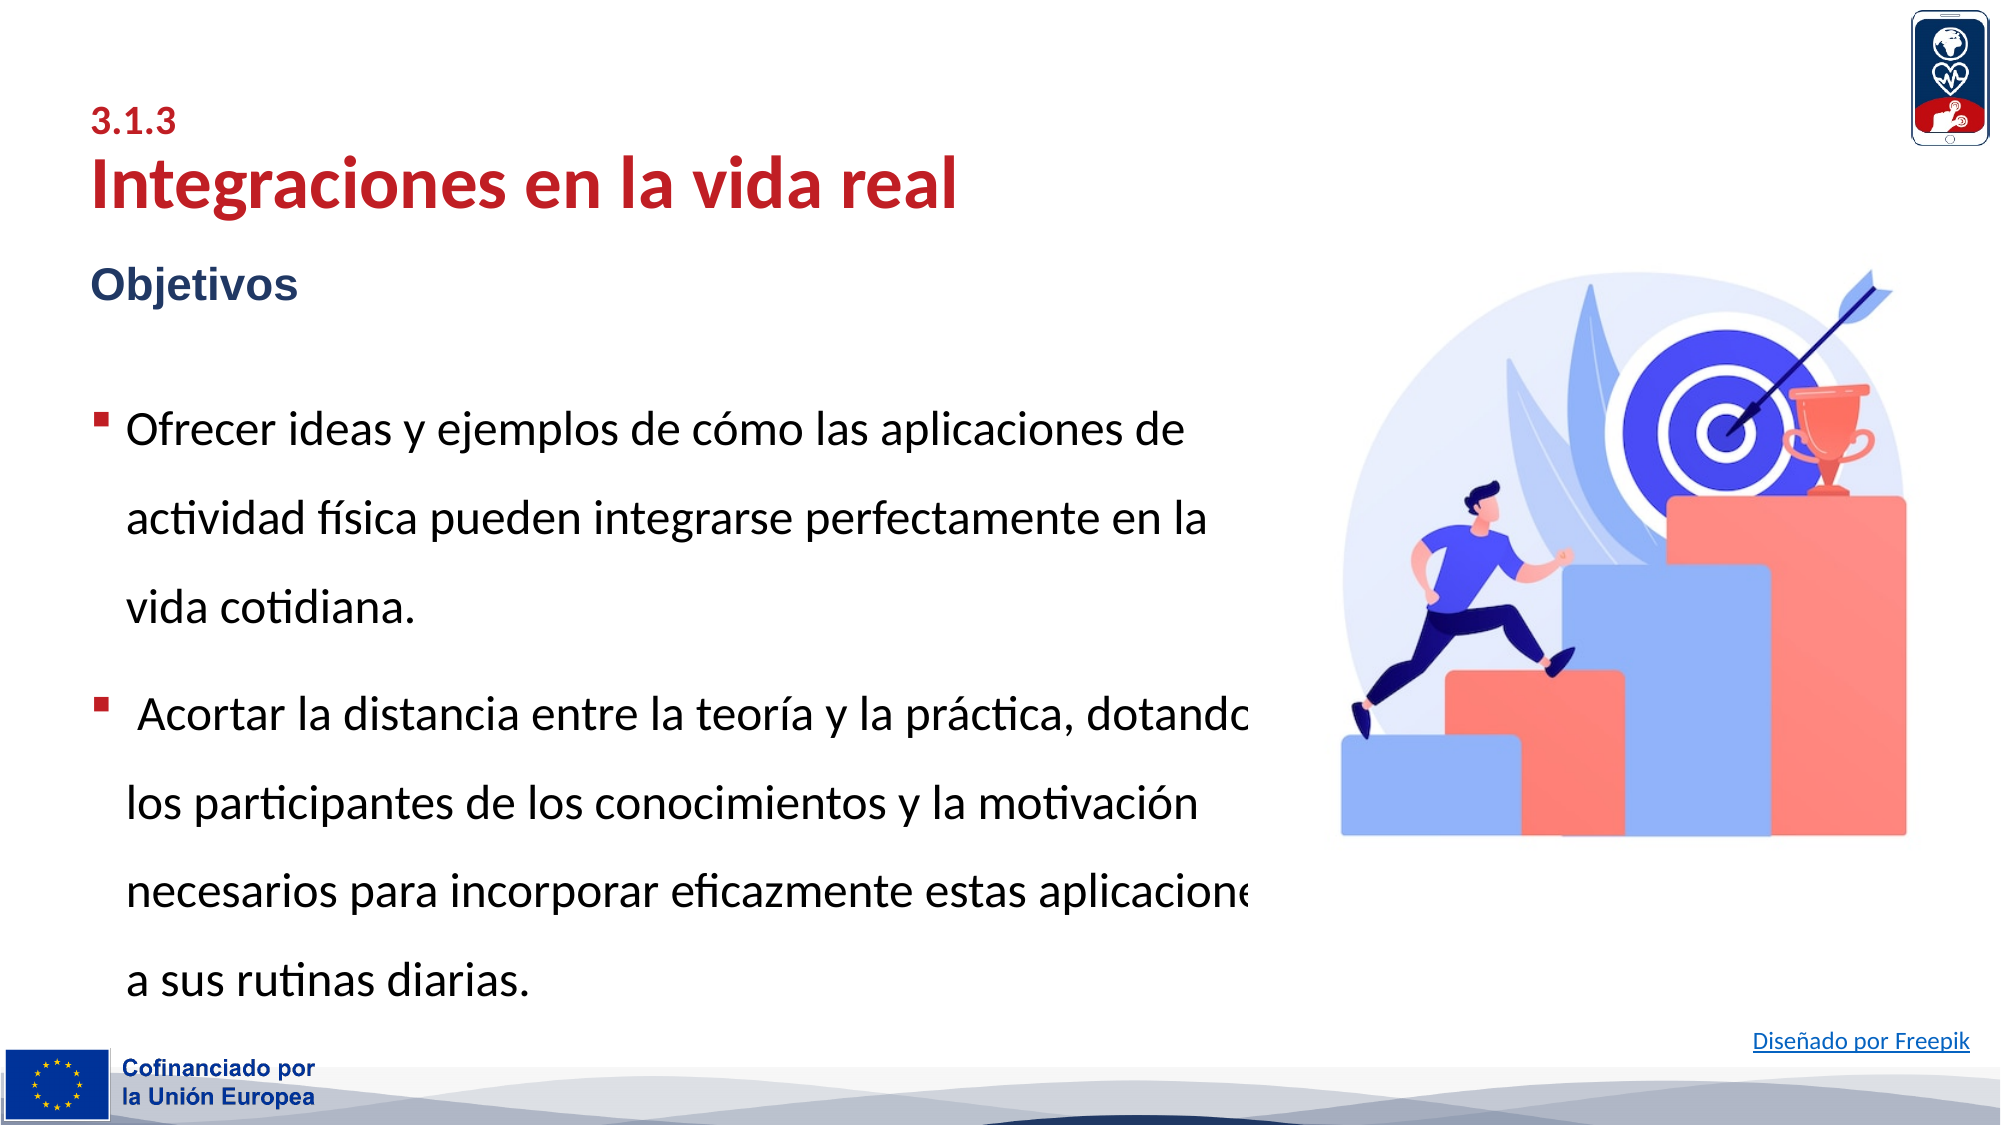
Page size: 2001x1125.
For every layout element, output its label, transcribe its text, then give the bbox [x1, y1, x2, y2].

list Ofrecer ideas y ejemplos de cómo las aplicaciones de actividad física pueden integrarse perfectamente en la vida cotidiana. Acortar la distancia entre la teoría y la práctica, dotando a los participantes de los conocimientos y la motivación necesarios para incorporar eficazmente estas aplicaciones a sus rutinas diarias. [75, 358, 1313, 1017]
text_box Diseñado por Freepik [984, 1016, 1985, 1062]
title 3.1.3 Integraciones en la vida real [75, 88, 1801, 235]
picture [0, 1044, 2001, 1125]
list Objetivos [75, 234, 922, 318]
picture [1911, 10, 1990, 146]
picture [1248, 177, 2000, 929]
